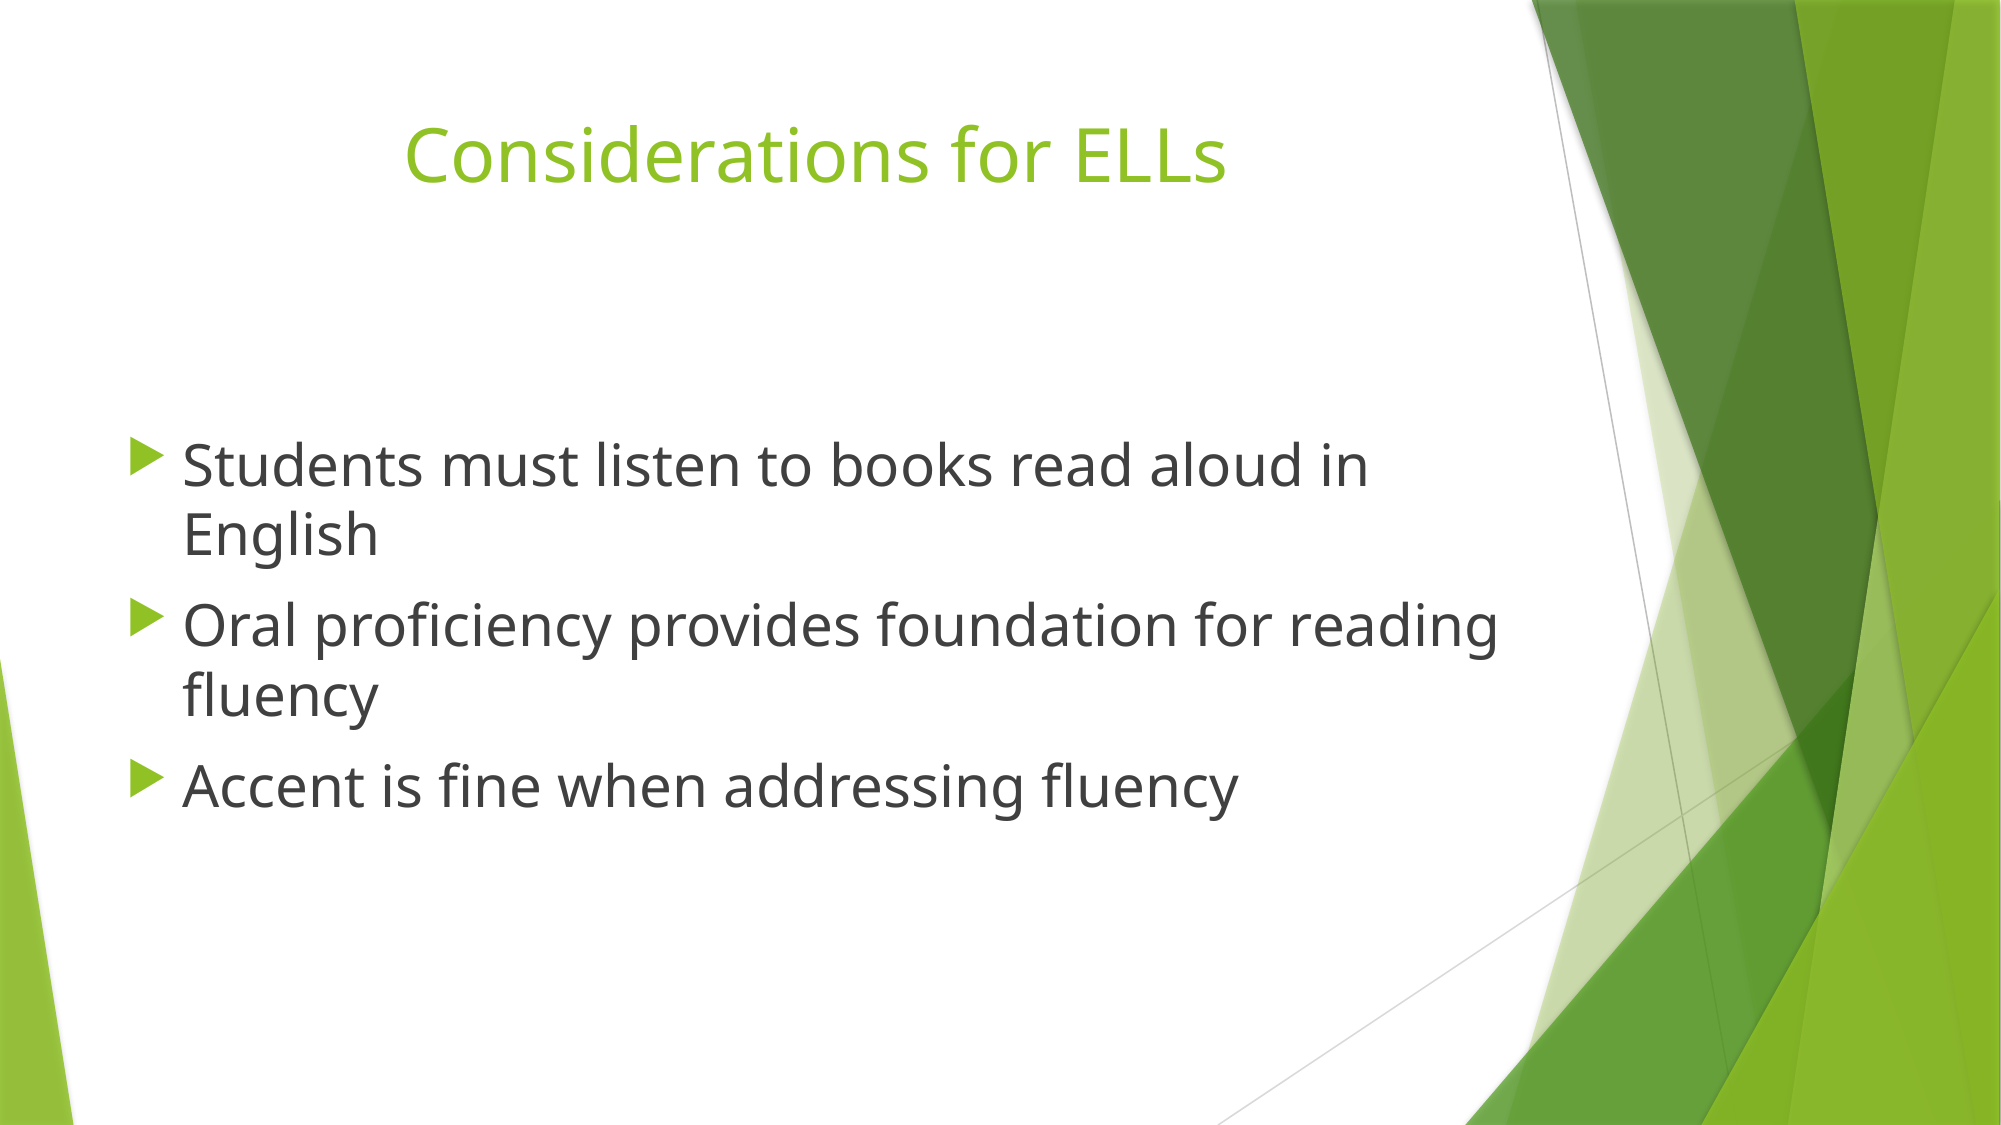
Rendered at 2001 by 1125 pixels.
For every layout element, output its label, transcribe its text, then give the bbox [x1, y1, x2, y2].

list Students must listen to books read aloud in English Oral proficiency provides foundation for reading fluency Accent is fine when addressing fluency [111, 354, 1522, 992]
title Considerations for ELLs [111, 99, 1522, 317]
